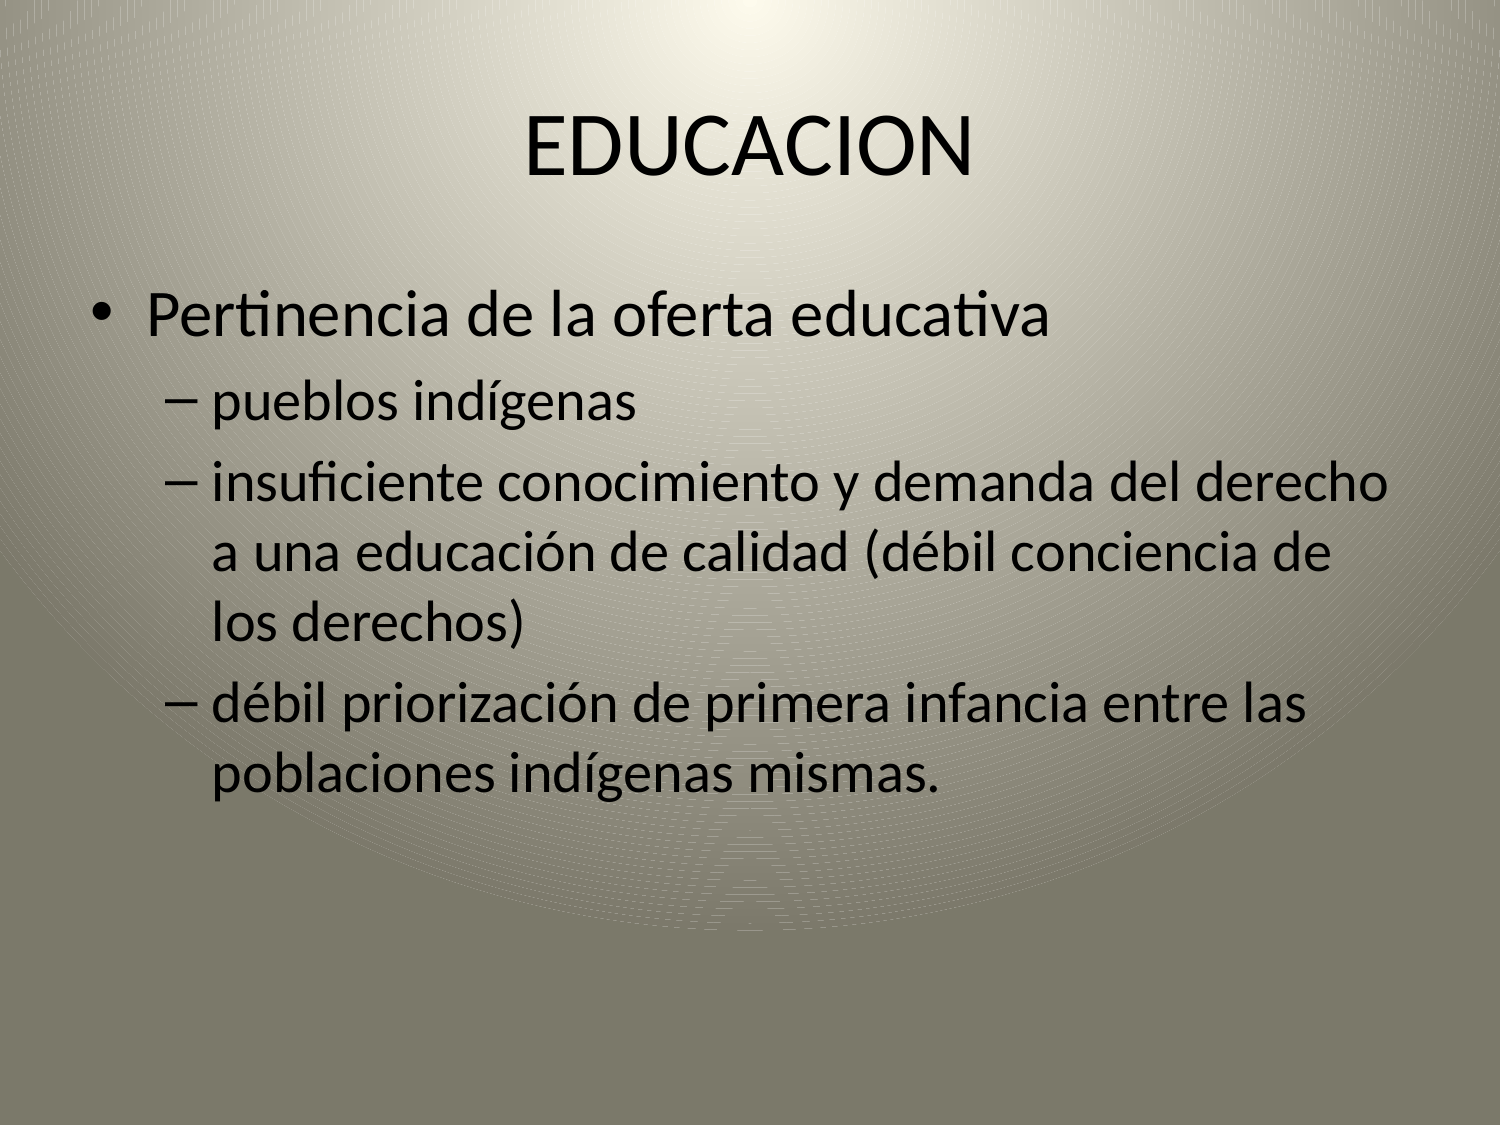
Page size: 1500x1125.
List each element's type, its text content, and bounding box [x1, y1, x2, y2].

list Pertinencia de la oferta educativa pueblos indígenas insuficiente conocimiento y demanda del derecho a una educación de calidad (débil conciencia de los derechos) débil priorización de primera infancia entre las poblaciones indígenas mismas. [75, 262, 1425, 1005]
title EDUCACION [75, 45, 1425, 233]
